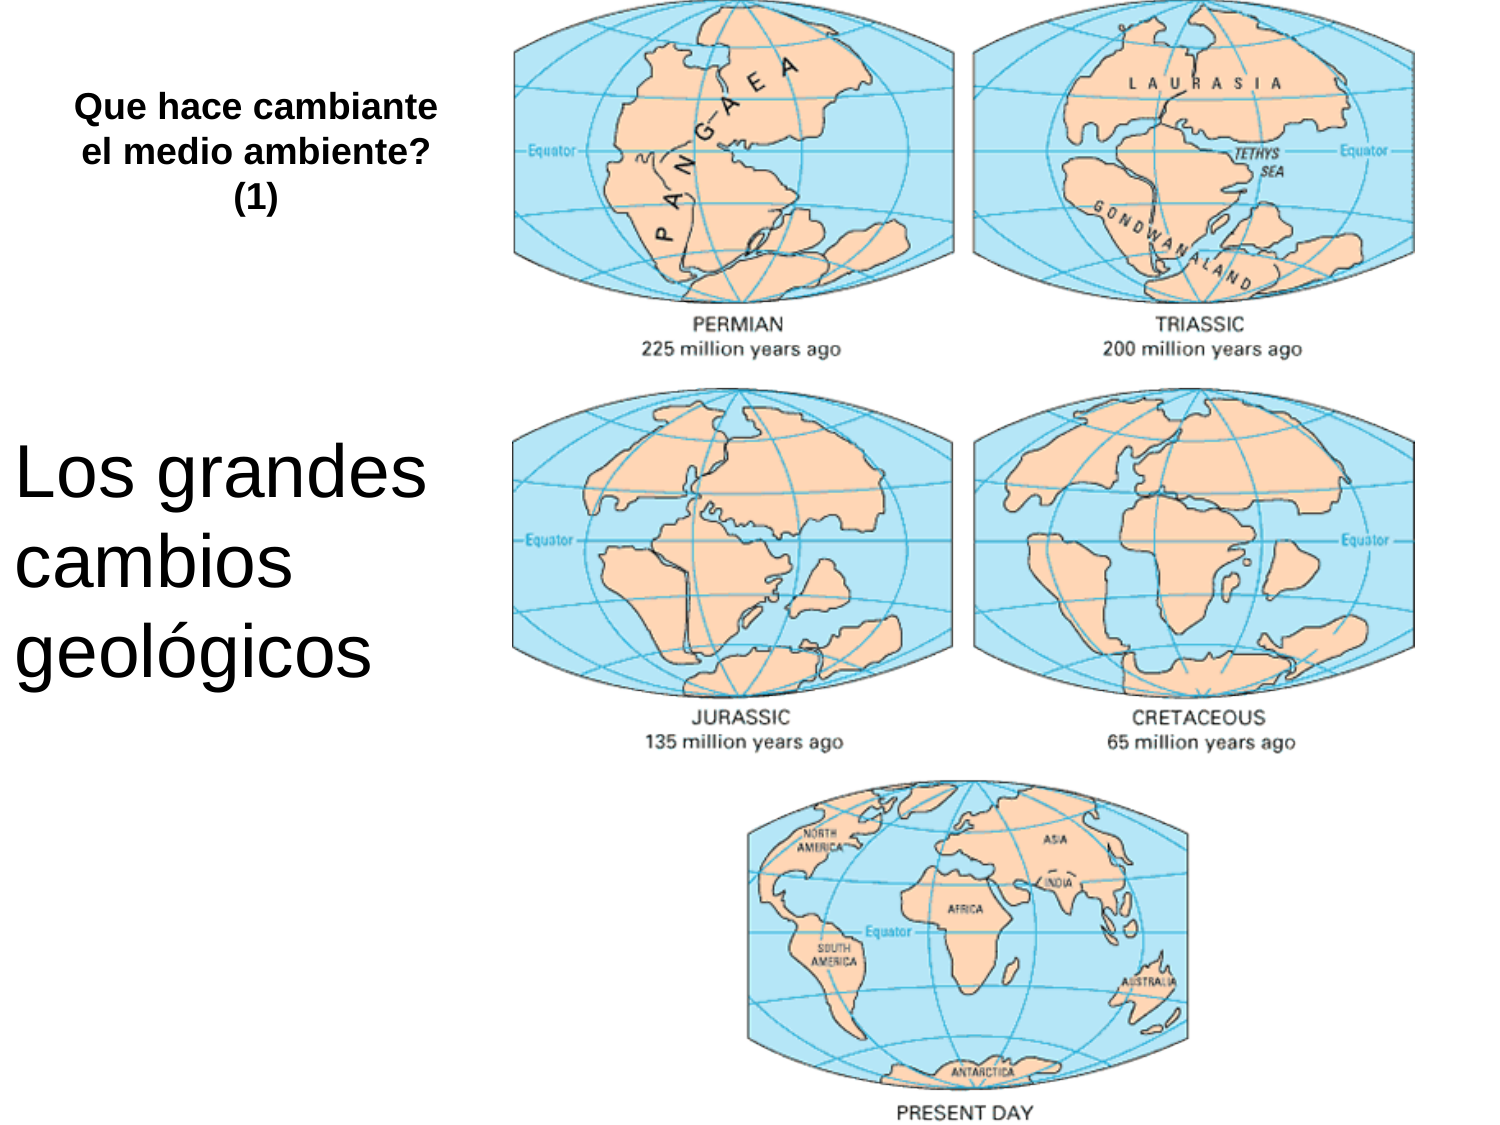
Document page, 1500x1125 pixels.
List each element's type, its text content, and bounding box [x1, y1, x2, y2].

text_box Que hace cambiante el medio ambiente? (1) [50, 74, 463, 225]
picture [512, 0, 1415, 1125]
text_box Los grandes cambios geológicos [0, 287, 488, 828]
